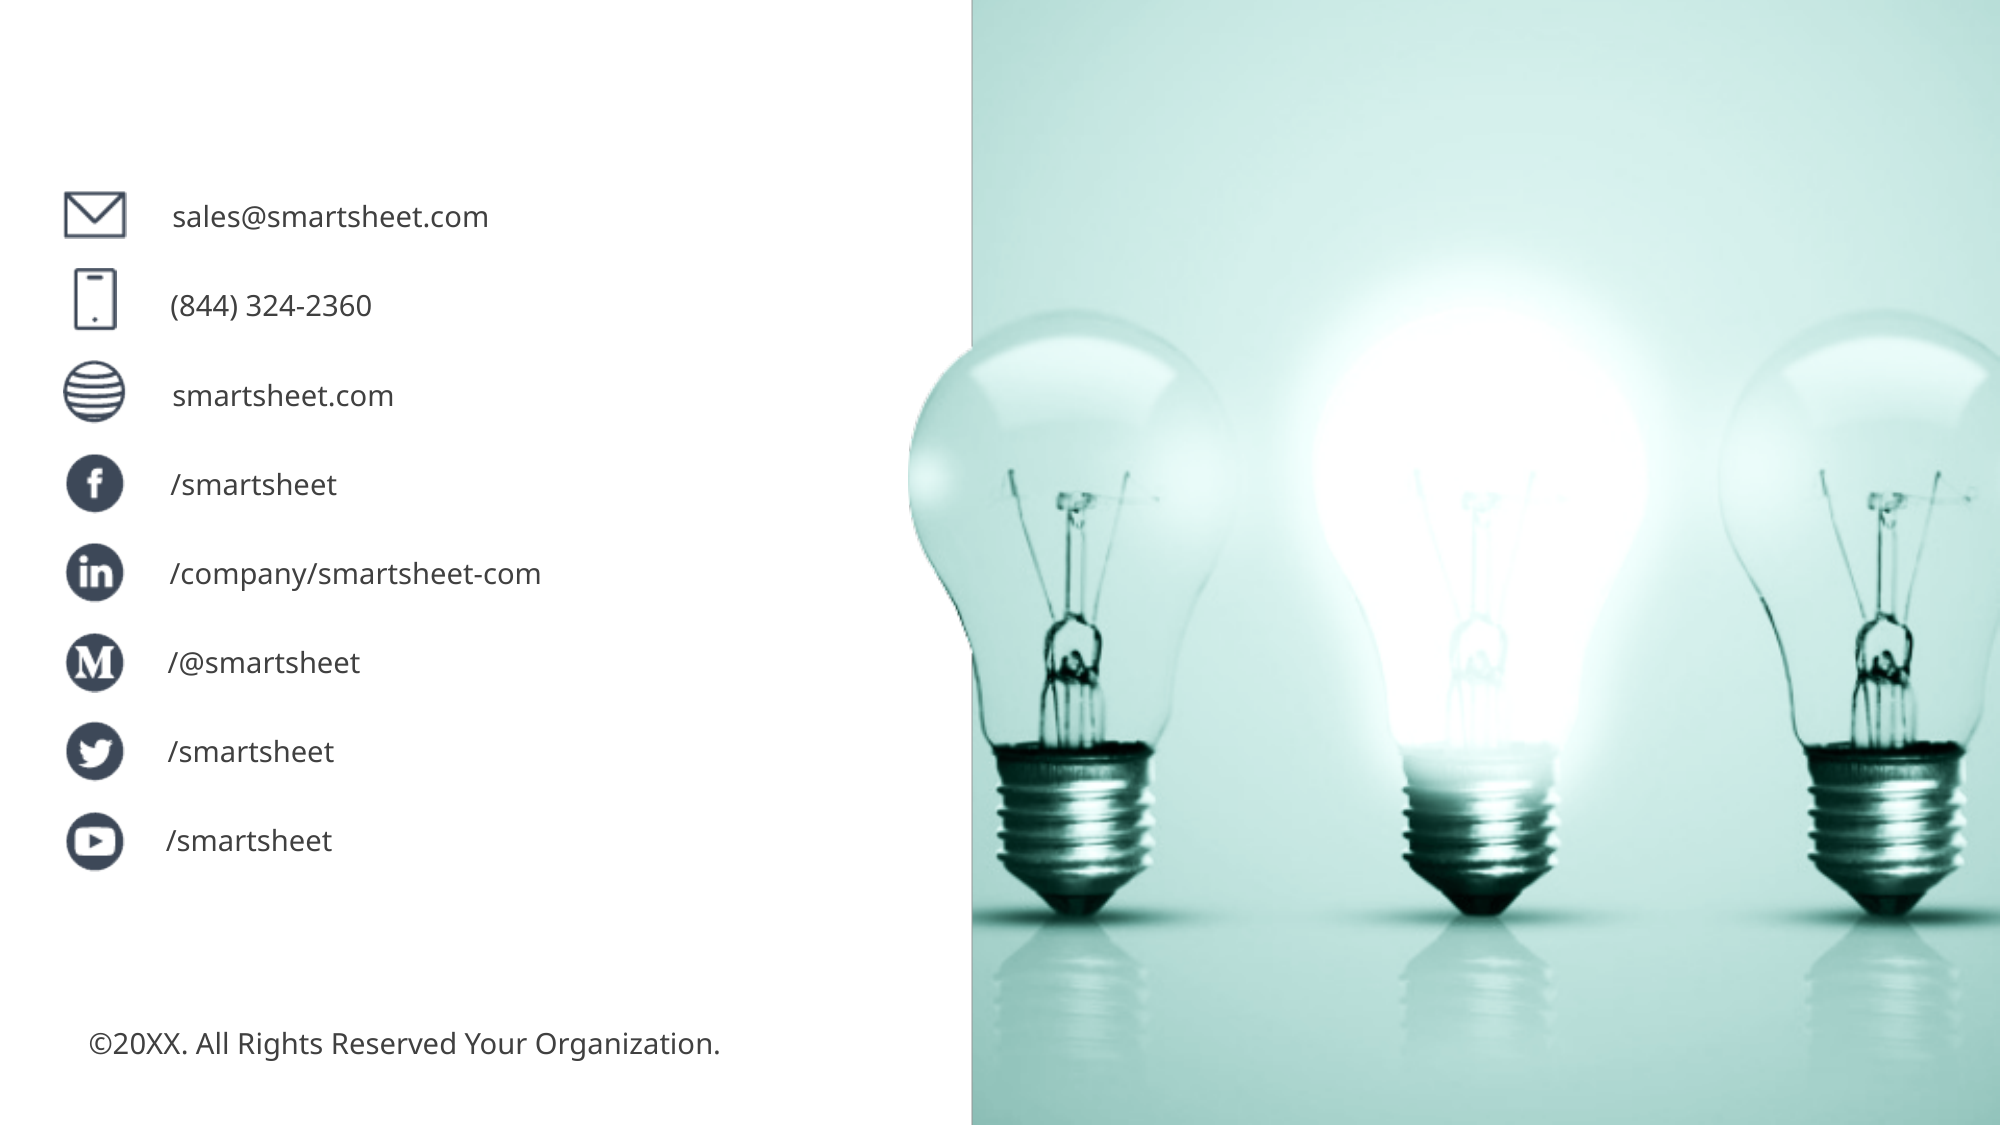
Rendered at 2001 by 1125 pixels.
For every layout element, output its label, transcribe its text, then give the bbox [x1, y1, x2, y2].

picture [65, 542, 125, 603]
text_box /smartsheet [155, 458, 653, 509]
text_box sales@smartsheet.com [157, 191, 655, 241]
text_box /@smartsheet [153, 636, 650, 687]
text_box ©20XX. All Rights Reserved Your Organization. [73, 1017, 836, 1068]
text_box (844) 324-2360 [155, 280, 653, 331]
picture [65, 632, 125, 693]
picture [65, 721, 125, 782]
picture [65, 453, 125, 514]
picture [65, 811, 125, 872]
text_box /smartsheet [151, 815, 648, 865]
picture [63, 191, 127, 239]
picture [63, 360, 127, 424]
text_box /smartsheet [153, 726, 650, 776]
text_box /company/smartsheet-com [154, 547, 652, 598]
text_box smartsheet.com [157, 369, 655, 420]
picture [908, 0, 2000, 1125]
picture [73, 268, 117, 332]
